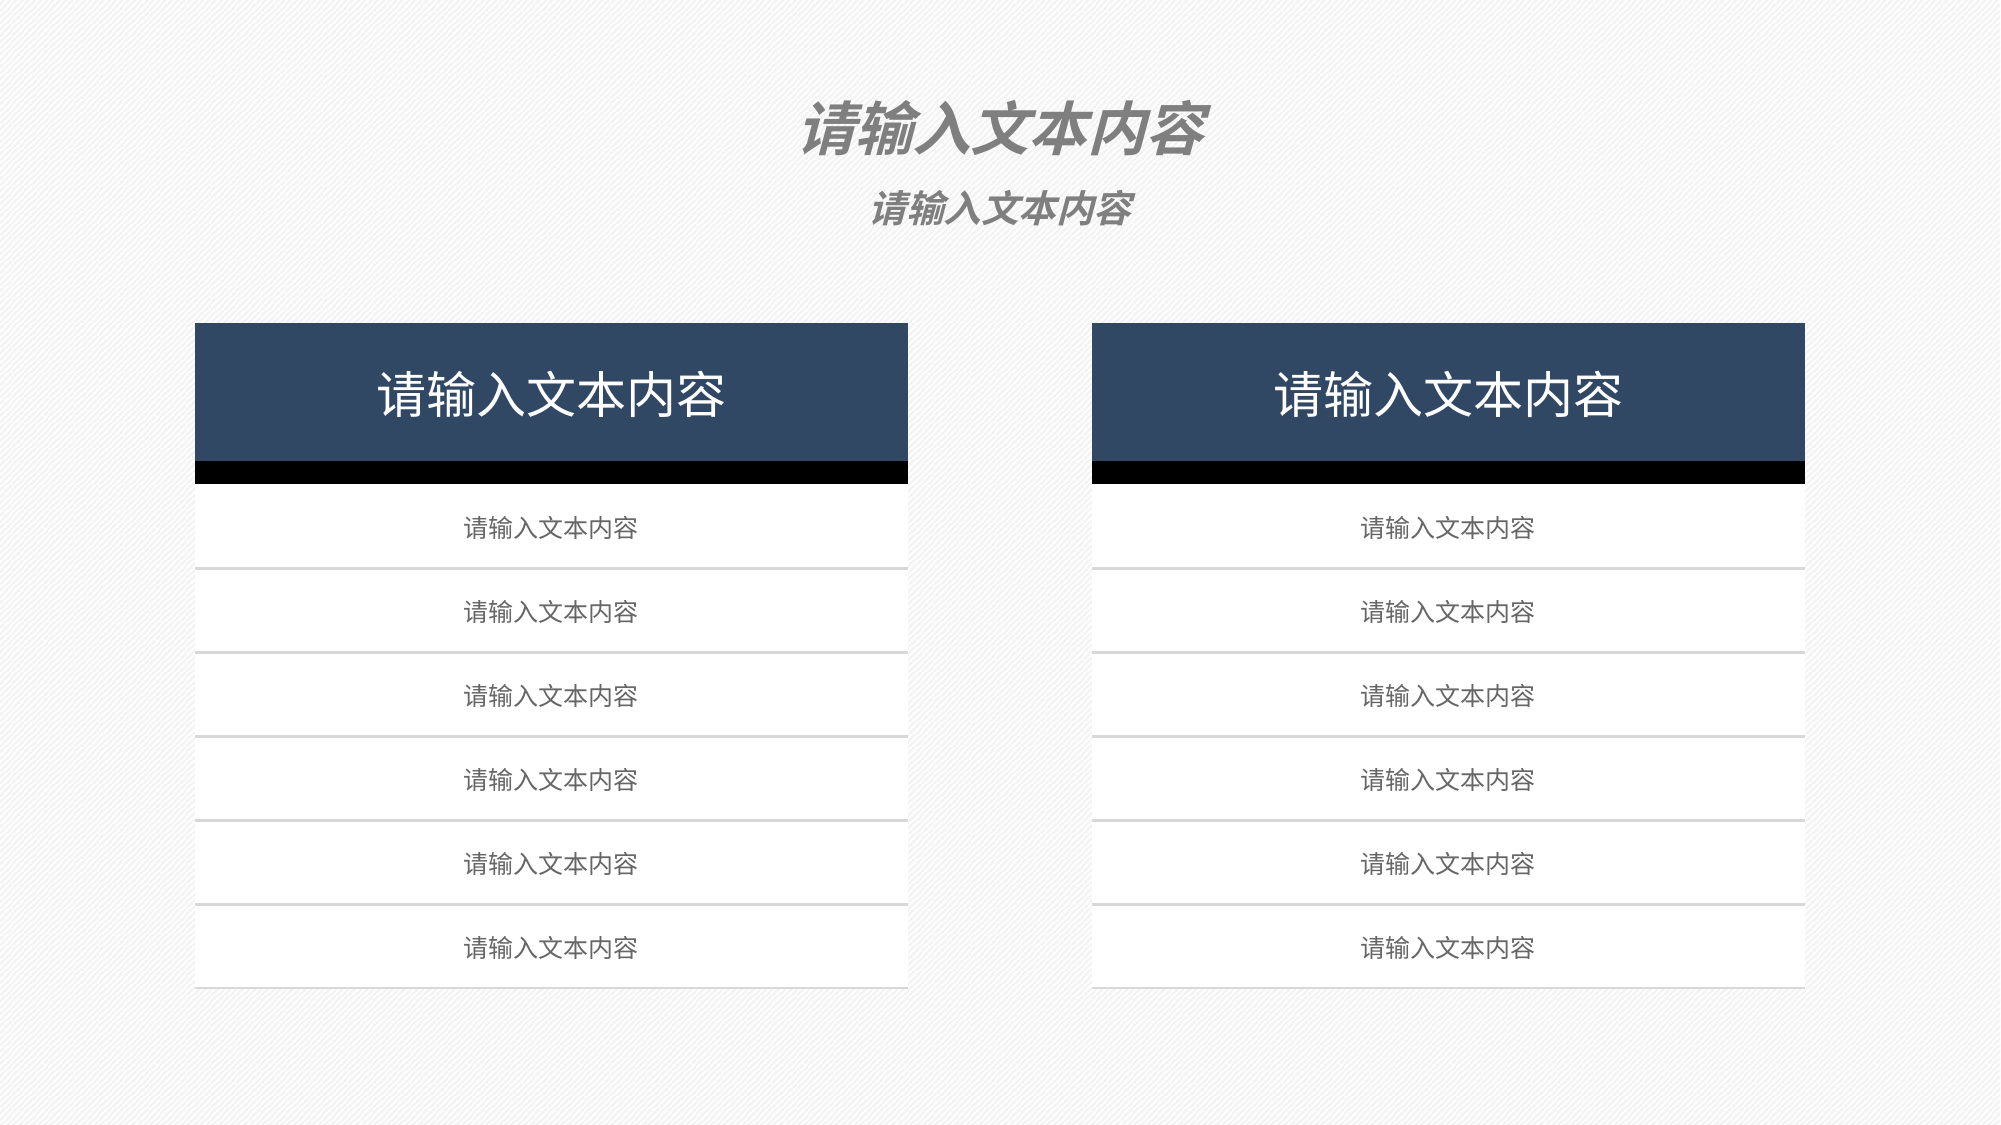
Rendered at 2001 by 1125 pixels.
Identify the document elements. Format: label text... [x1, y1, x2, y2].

table_cell 请输入文本内容 [195, 654, 908, 735]
table_cell 请输入文本内容 [1092, 906, 1805, 987]
table_cell 请输入文本内容 [1092, 654, 1805, 735]
table_cell 请输入文本内容 [195, 906, 908, 987]
table_cell 请输入文本内容 [195, 486, 908, 567]
table_cell [195, 461, 908, 484]
table_cell 请输入文本内容 [1092, 738, 1805, 819]
table_cell 请输入文本内容 [195, 738, 908, 819]
table_cell 请输入文本内容 [1092, 486, 1805, 567]
table_cell 请输入文本内容 [1092, 570, 1805, 651]
table_cell [1092, 461, 1805, 484]
table_header 请输入文本内容 [195, 323, 908, 461]
table_cell 请输入文本内容 [1092, 822, 1805, 903]
table_cell 请输入文本内容 [195, 570, 908, 651]
table_header 请输入文本内容 [1092, 323, 1805, 461]
picture [0, 0, 2001, 1125]
table_cell 请输入文本内容 [195, 822, 908, 903]
text_box 请输入文本内容 请输入文本内容 [587, 50, 1413, 238]
